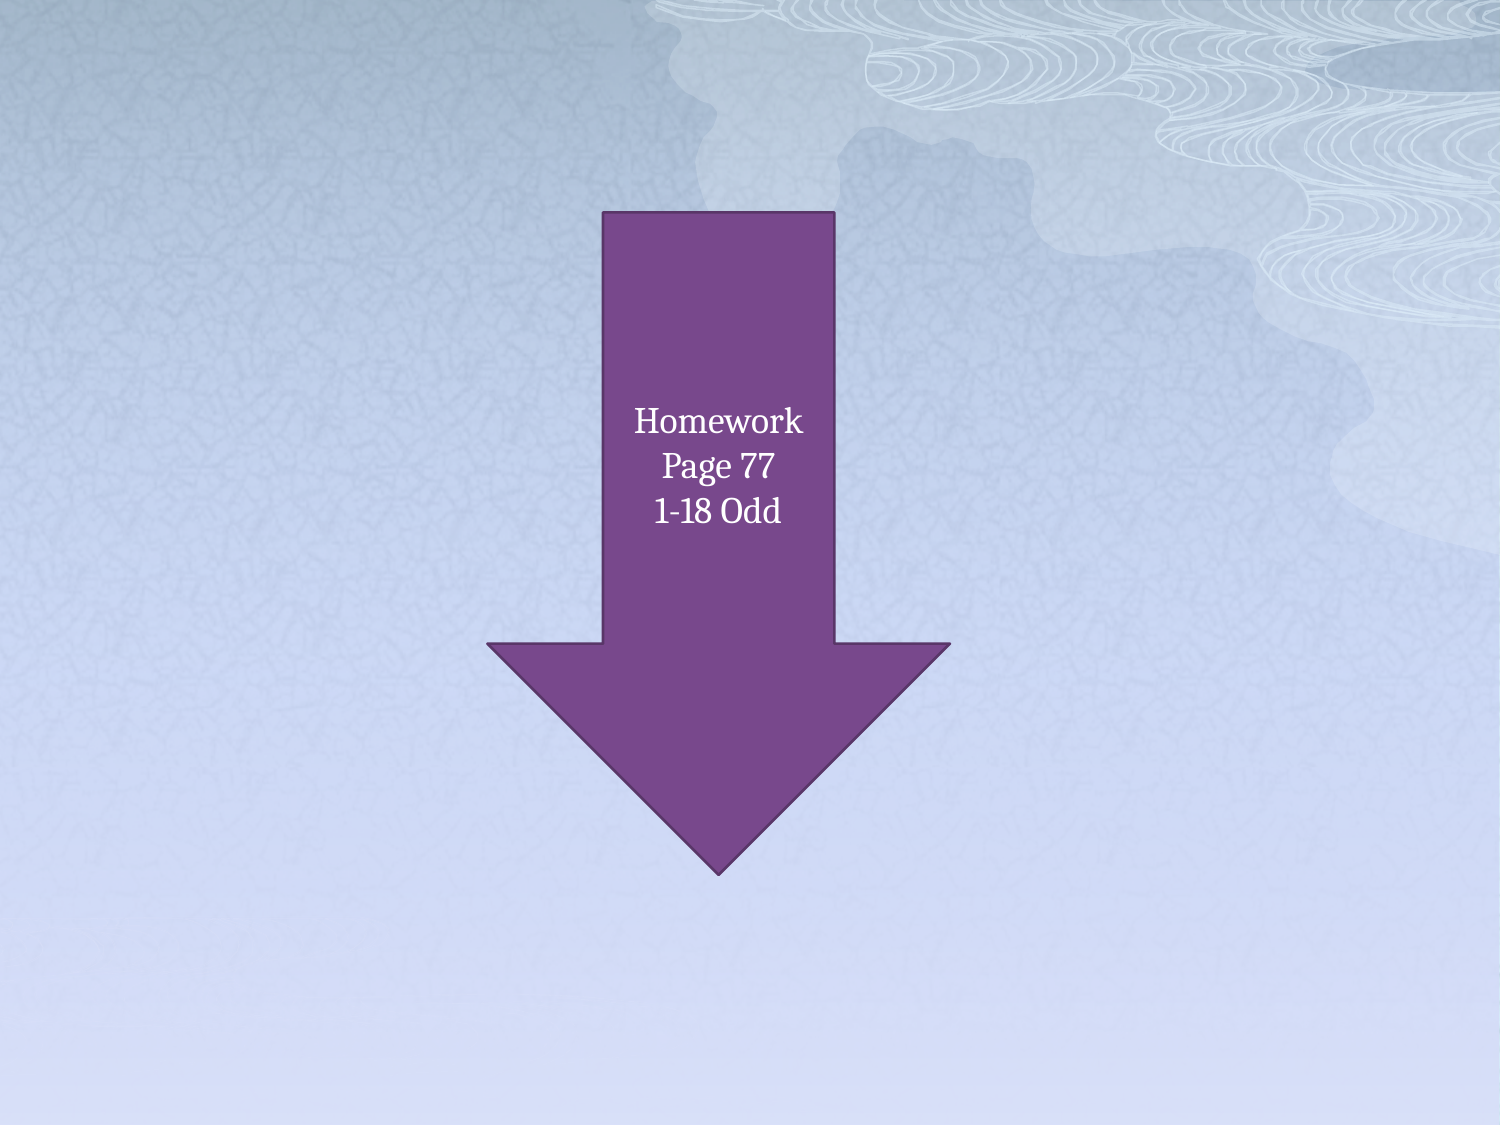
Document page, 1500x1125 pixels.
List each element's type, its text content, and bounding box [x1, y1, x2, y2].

text_box Homework Page 77 1-18 Odd [486, 211, 952, 876]
